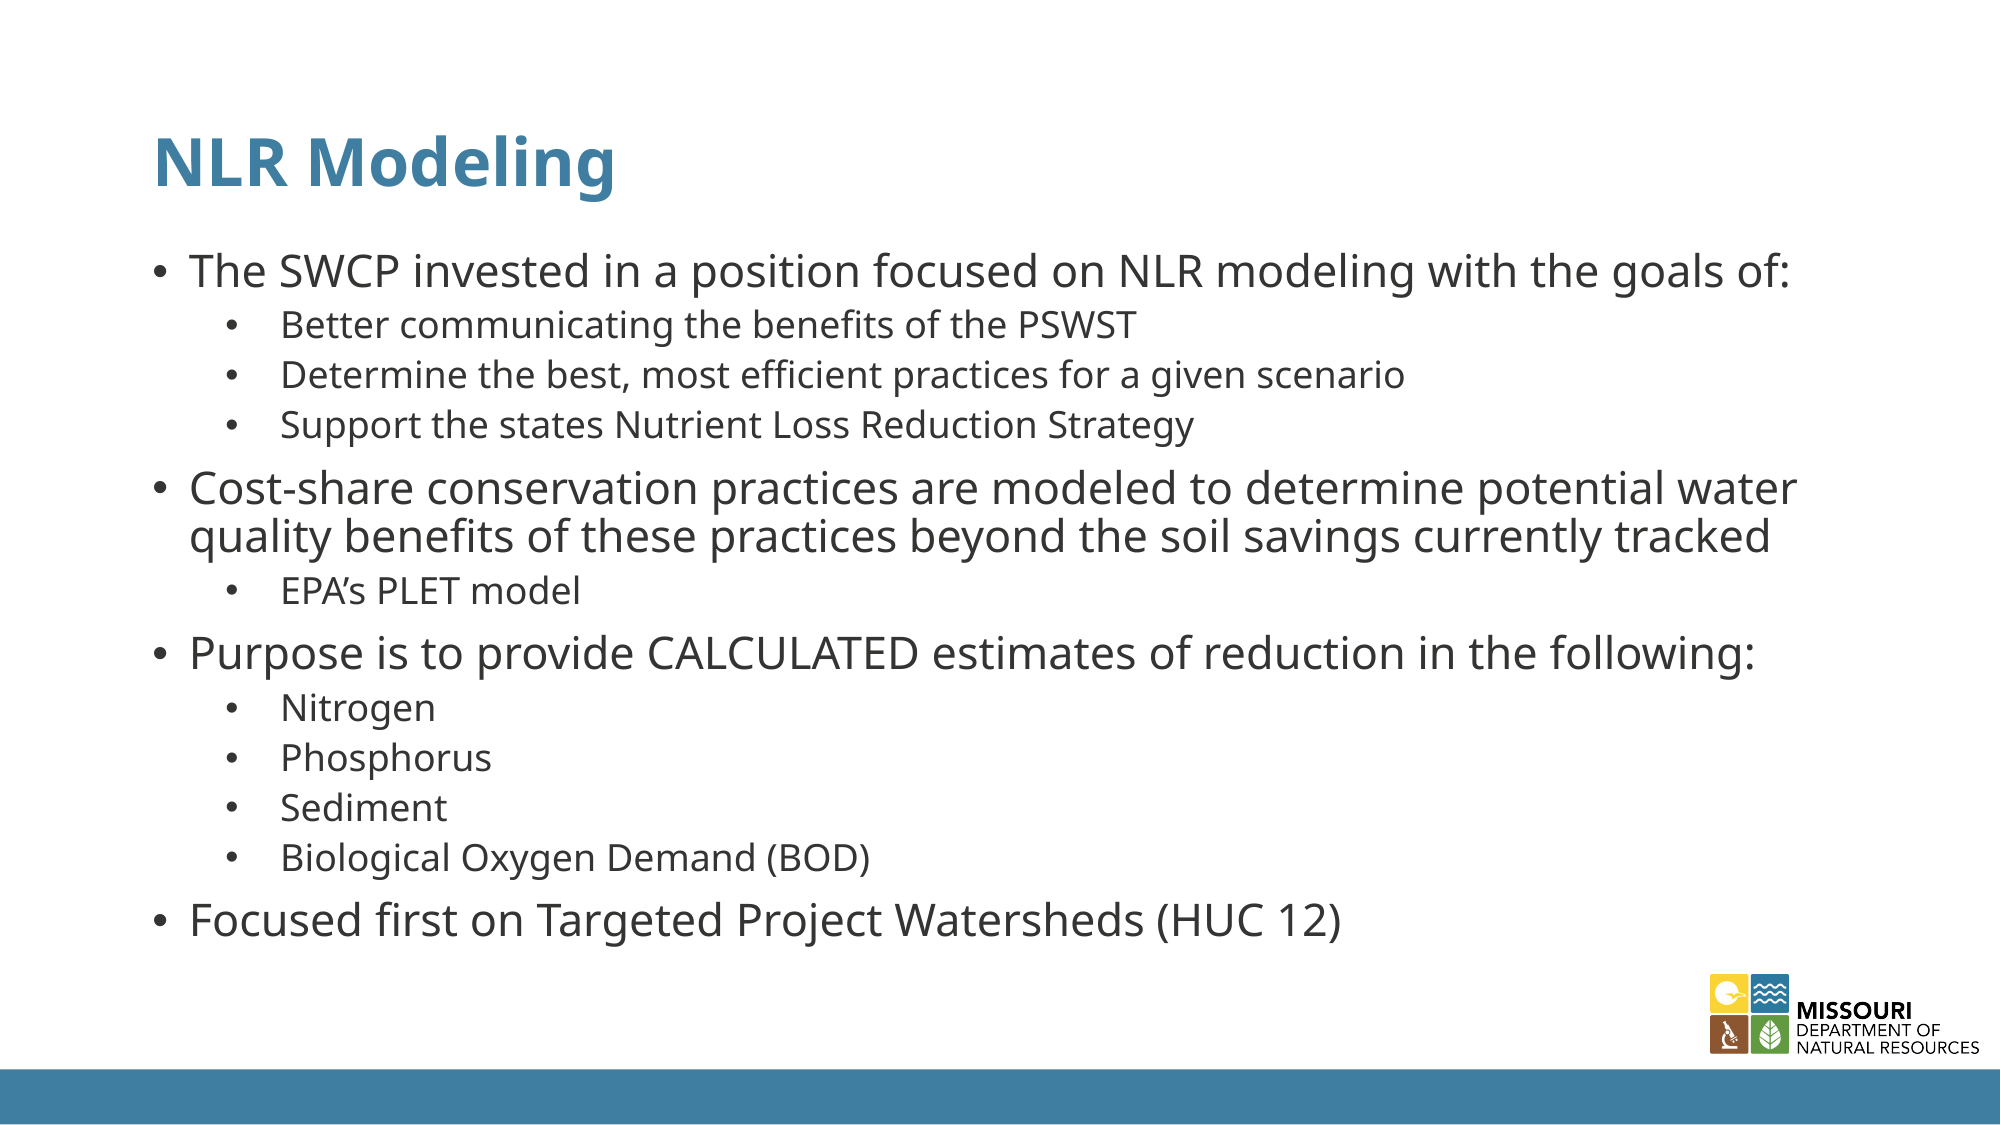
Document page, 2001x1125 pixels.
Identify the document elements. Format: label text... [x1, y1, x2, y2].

list The SWCP invested in a position focused on NLR modeling with the goals of: Better communicating the benefits of the PSWST Determine the best, most efficient practices for a given scenario Support the states Nutrient Loss Reduction Strategy Cost-share conservation practices are modeled to determine potential water quality benefits of these practices beyond the soil savings currently tracked EPA’s PLET model Purpose is to provide CALCULATED estimates of reduction in the following: Nitrogen Phosphorus Sediment Biological Oxygen Demand (BOD) Focused first on Targeted Project Watersheds (HUC 12) [137, 241, 1863, 964]
title NLR Modeling [137, 59, 1863, 209]
picture [1710, 974, 1979, 1054]
